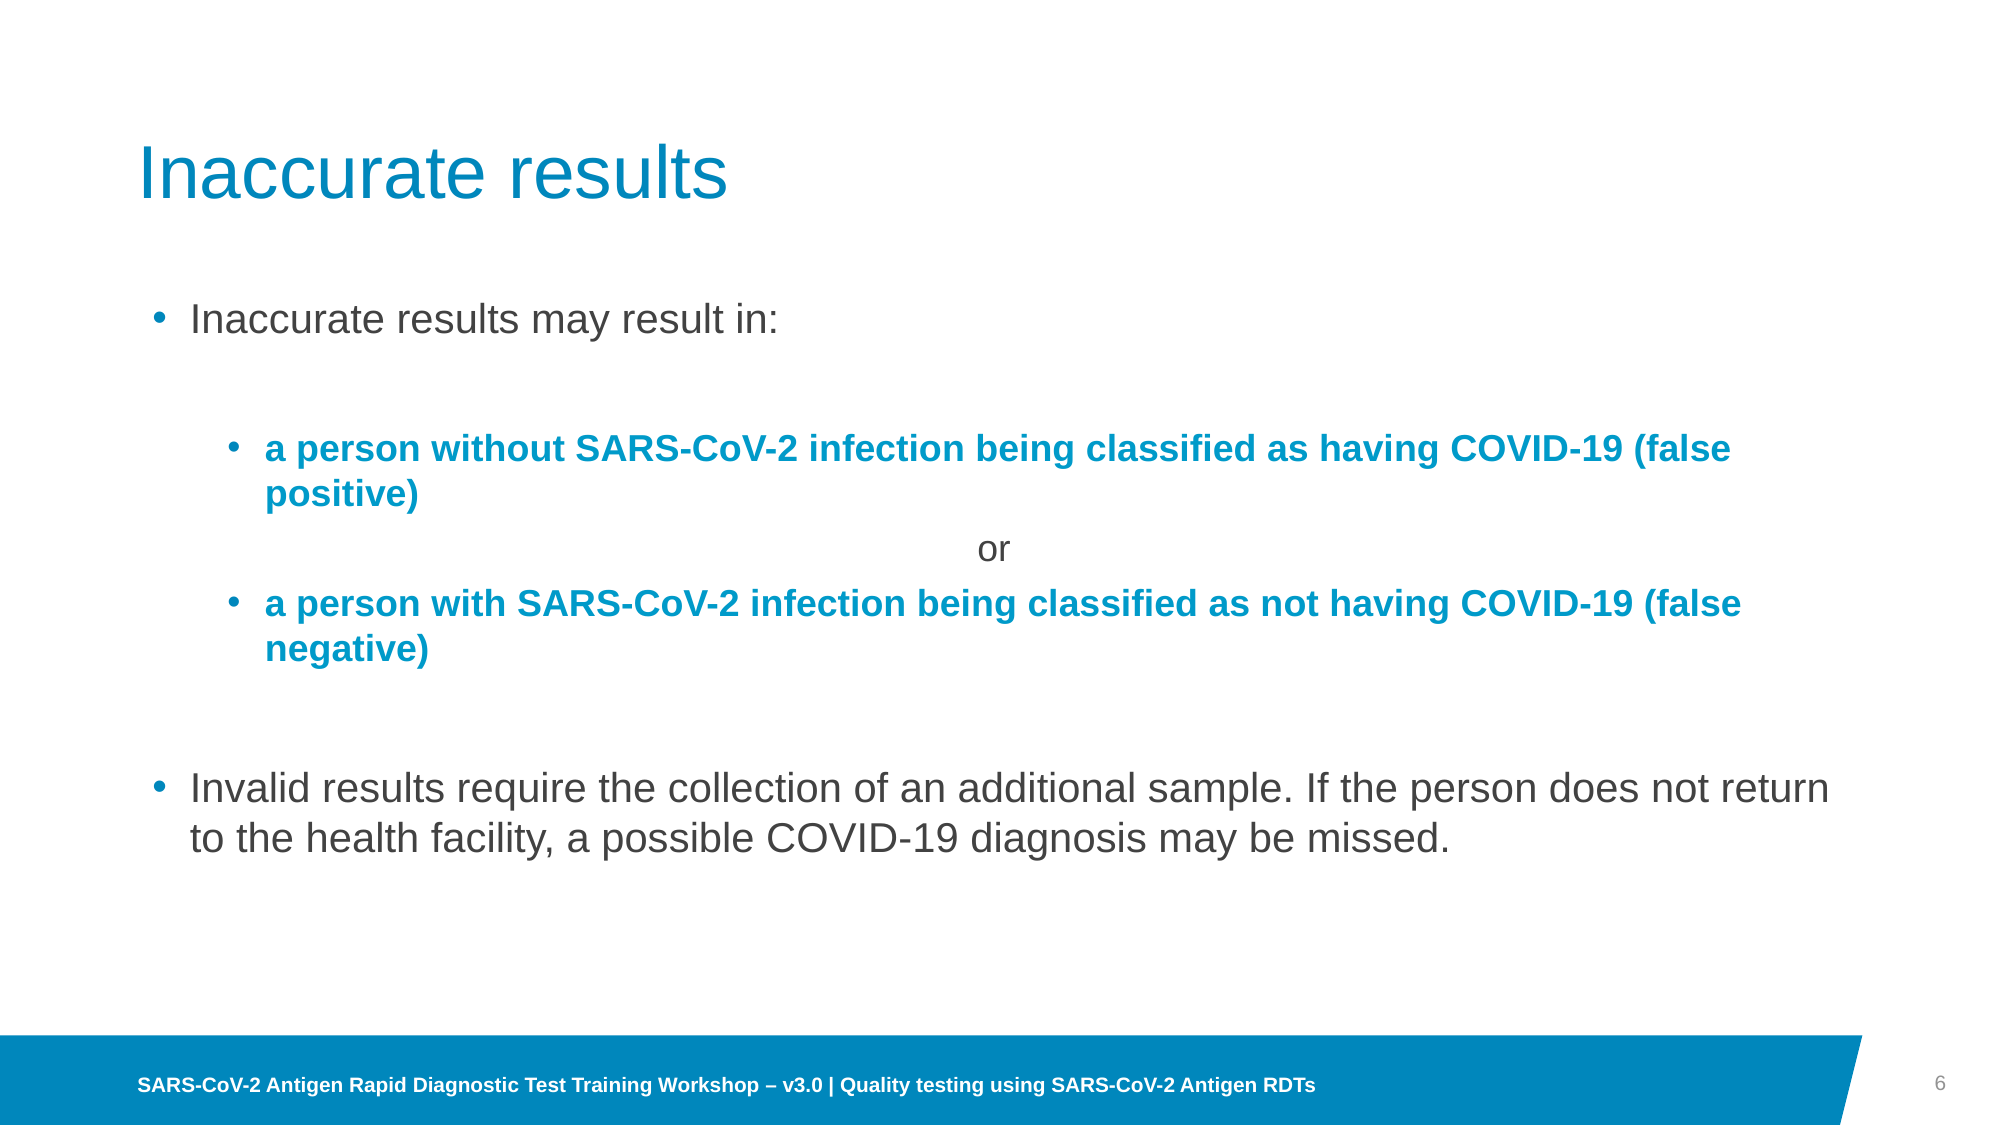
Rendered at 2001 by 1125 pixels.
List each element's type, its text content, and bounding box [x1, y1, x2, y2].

slide_number 6 [1862, 1035, 1947, 1125]
footer SARS-CoV-2 Antigen Rapid Diagnostic Test Training Workshop – v3.0 | Quality testing using SARS-CoV-2 Antigen RDTs [137, 1042, 1367, 1125]
list Inaccurate results may result in: a person without SARS-CoV-2 infection being classified as having COVID-19 (false positive) or a person with SARS-CoV-2 infection being classified as not having COVID-19 (false negative) Invalid results require the collection of an additional sample. If the person does not return to the health facility, a possible COVID-19 diagnosis may be missed. [137, 284, 1863, 1014]
title Inaccurate results [137, 59, 1863, 215]
